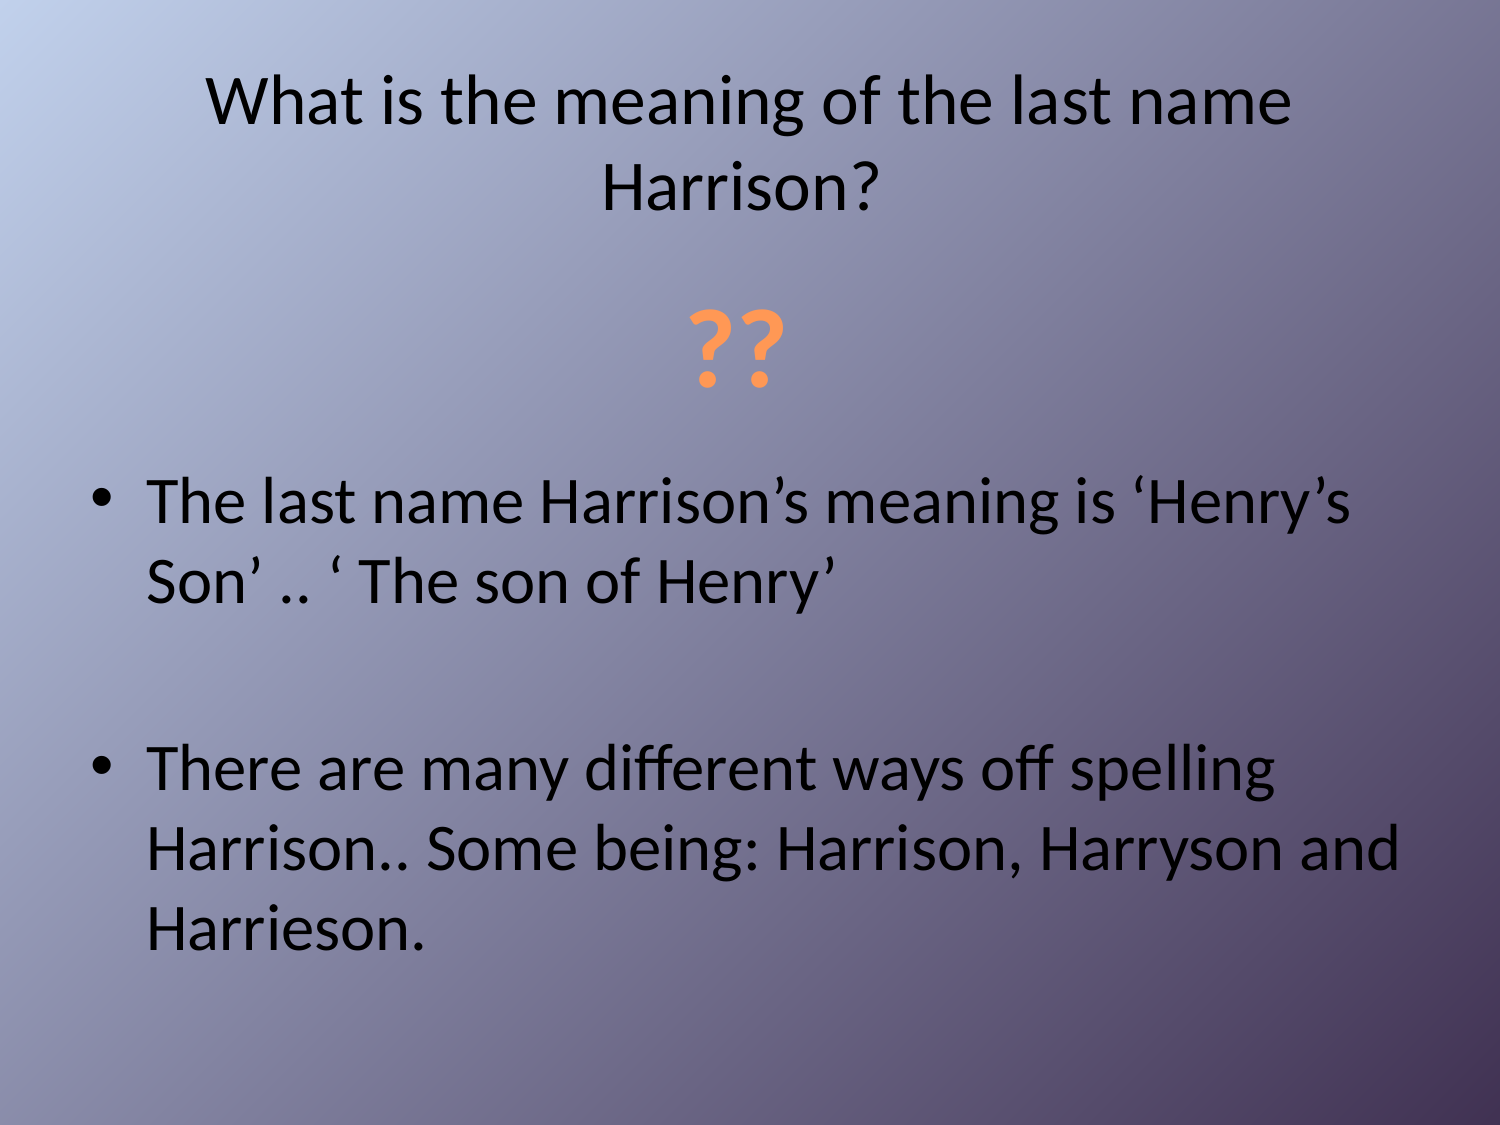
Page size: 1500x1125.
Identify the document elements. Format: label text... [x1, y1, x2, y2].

list The last name Harrison’s meaning is ‘Henry’s Son’ .. ‘ The son of Henry’ There are many different ways off spelling Harrison.. Some being: Harrison, Harryson and Harrieson. [75, 262, 1425, 1005]
text_box ?? [608, 267, 865, 418]
title What is the meaning of the last name Harrison? [75, 45, 1425, 233]
